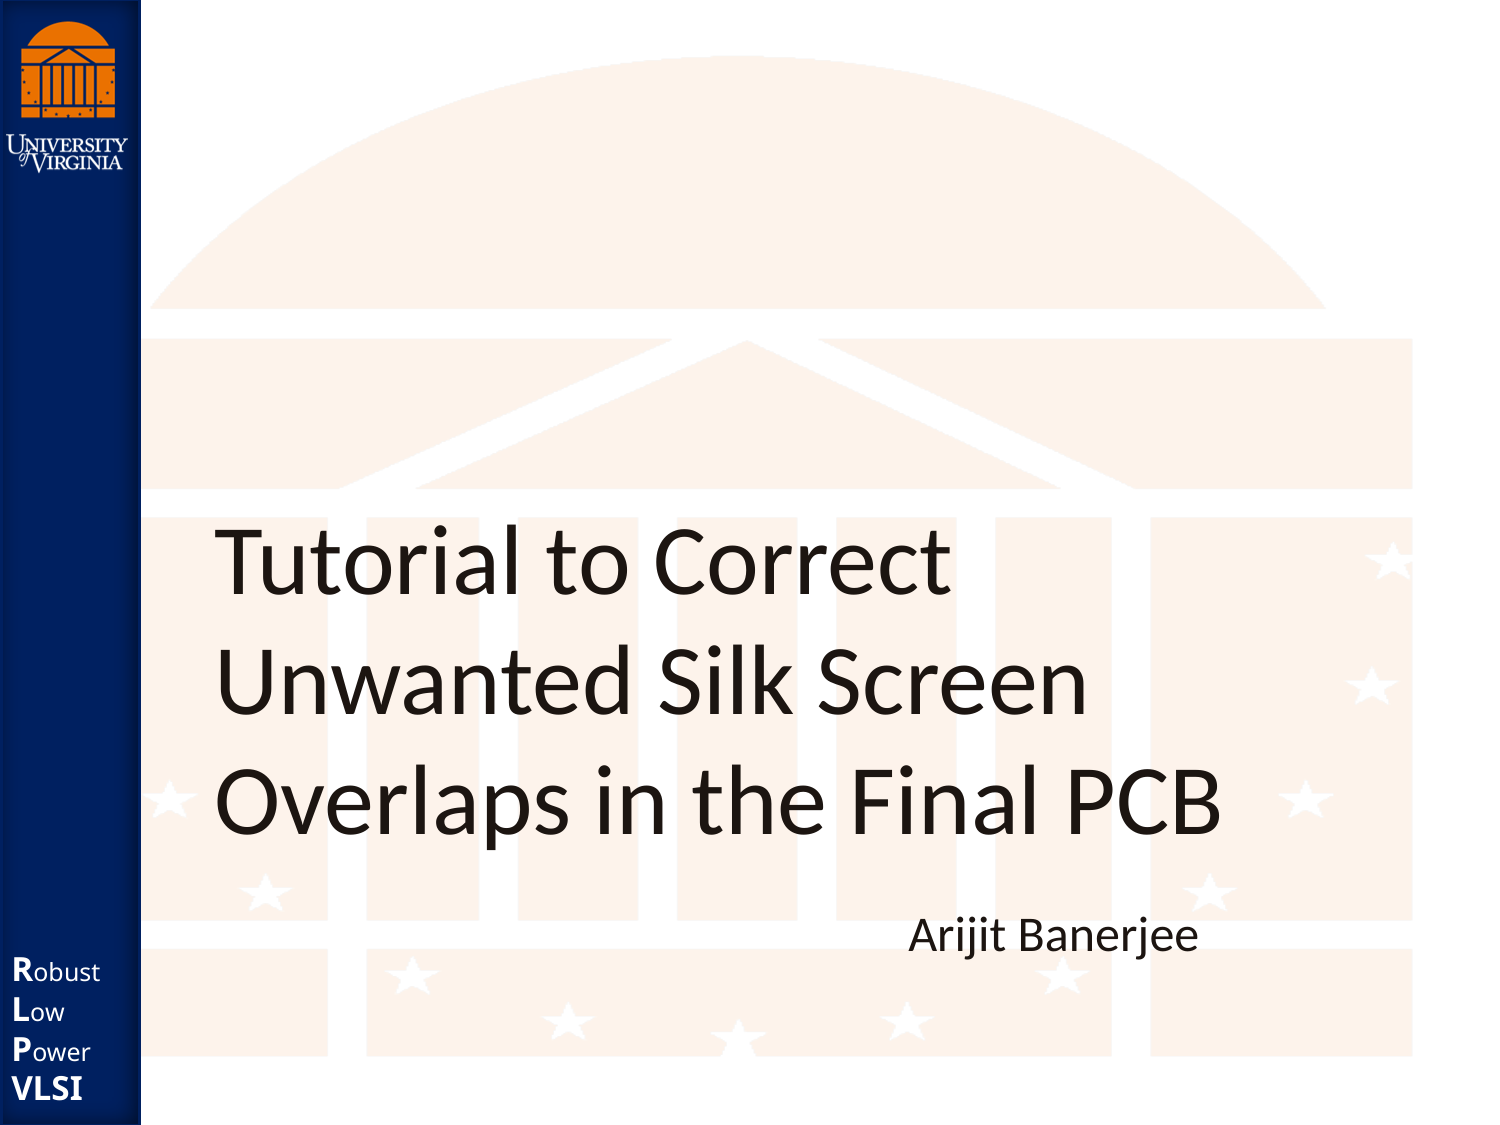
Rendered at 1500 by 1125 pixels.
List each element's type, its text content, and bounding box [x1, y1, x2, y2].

subtitle Arijit Banerjee [199, 894, 1215, 1050]
title Tutorial to Correct Unwanted Silk Screen Overlaps in the Final PCB [199, 107, 1387, 863]
picture [0, 0, 141, 1125]
